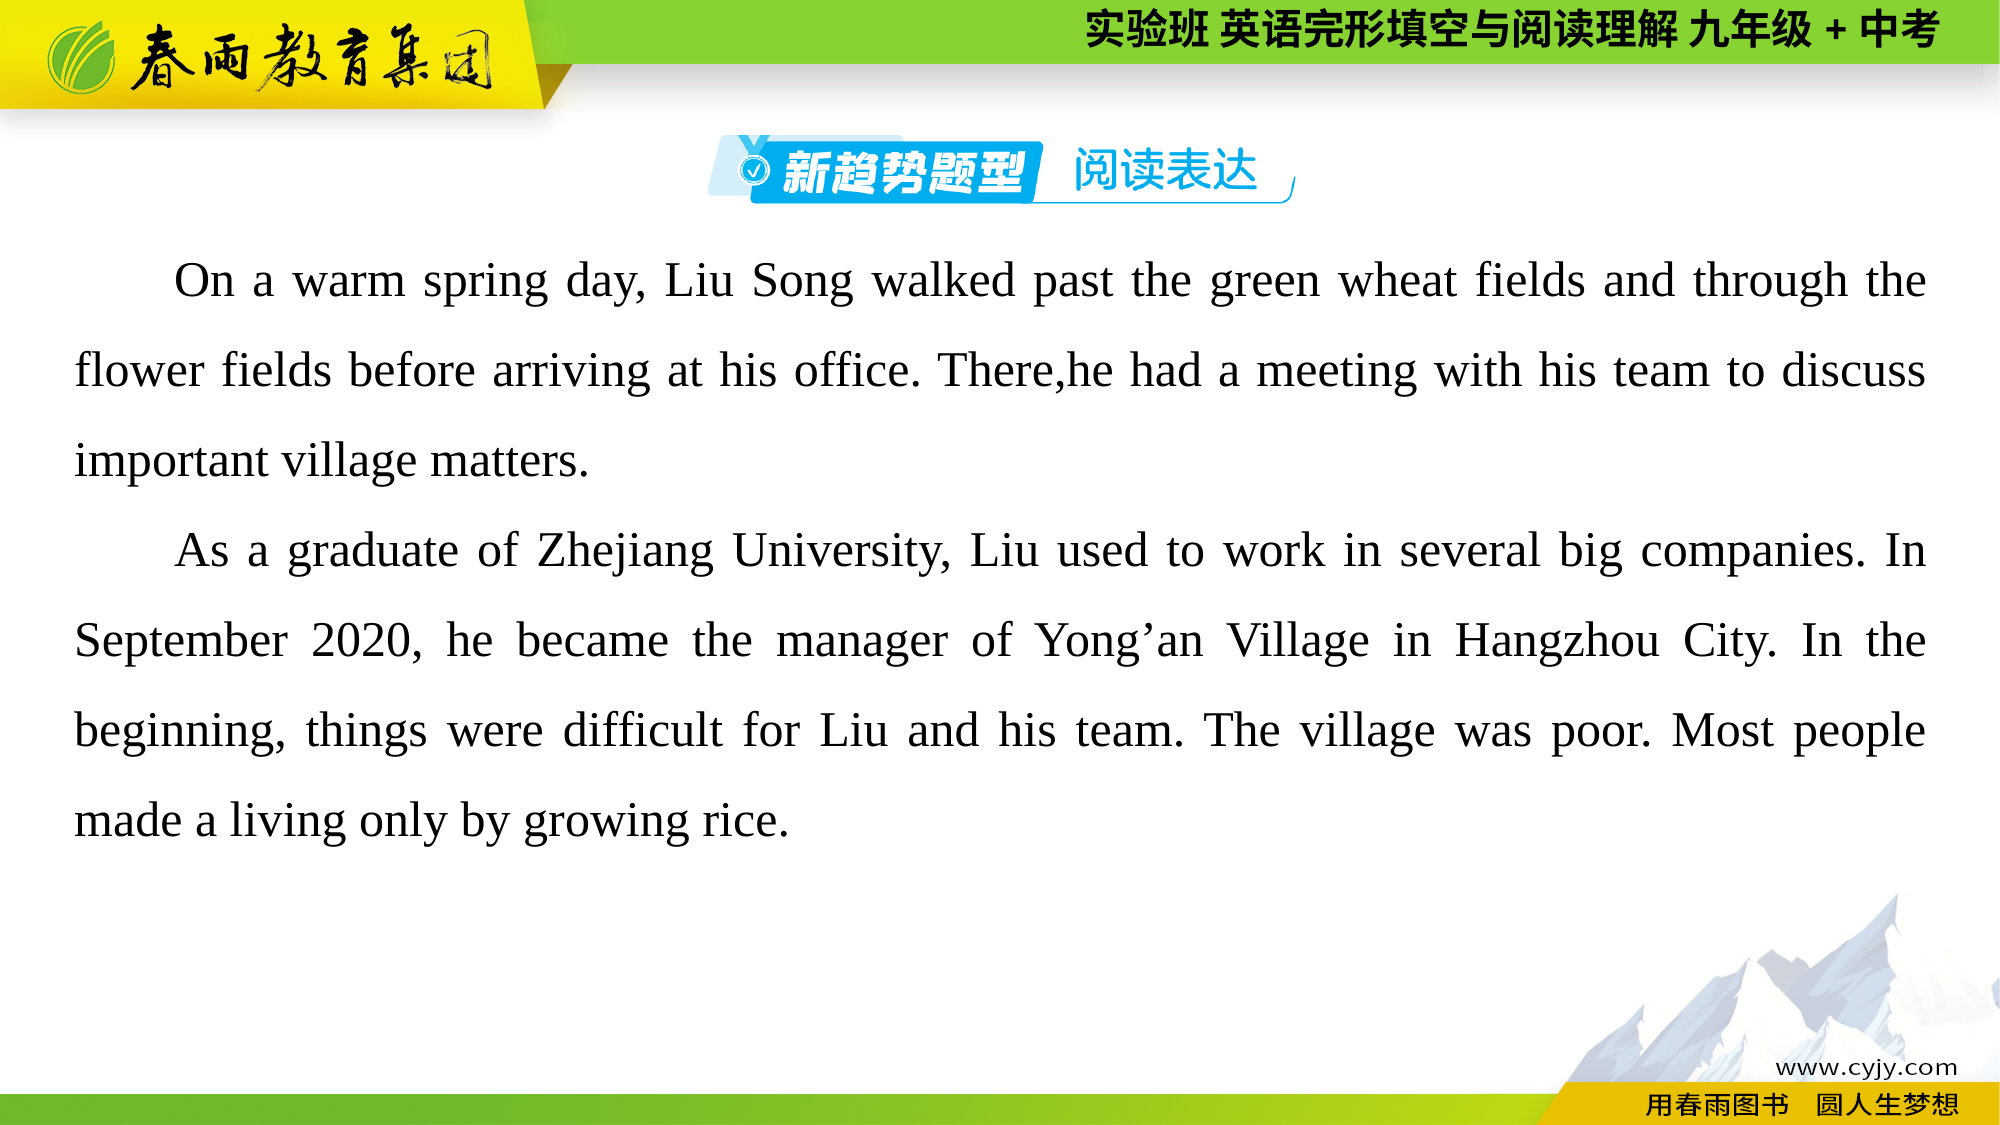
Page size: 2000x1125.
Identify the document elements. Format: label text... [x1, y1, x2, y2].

list On a warm spring day, Liu Song walked past the green wheat fields and through the flower fields before arriving at his office. There,he had a meeting with his team to discuss important village matters. As a graduate of Zhejiang University, Liu used to work in several big companies. In September 2020, he became the manager of Yong’an Village in Hangzhou City. In the beginning, things were difficult for Liu and his team. The village was poor. Most people made a living only by growing rice. [59, 208, 1944, 860]
picture [0, 0, 2000, 1125]
